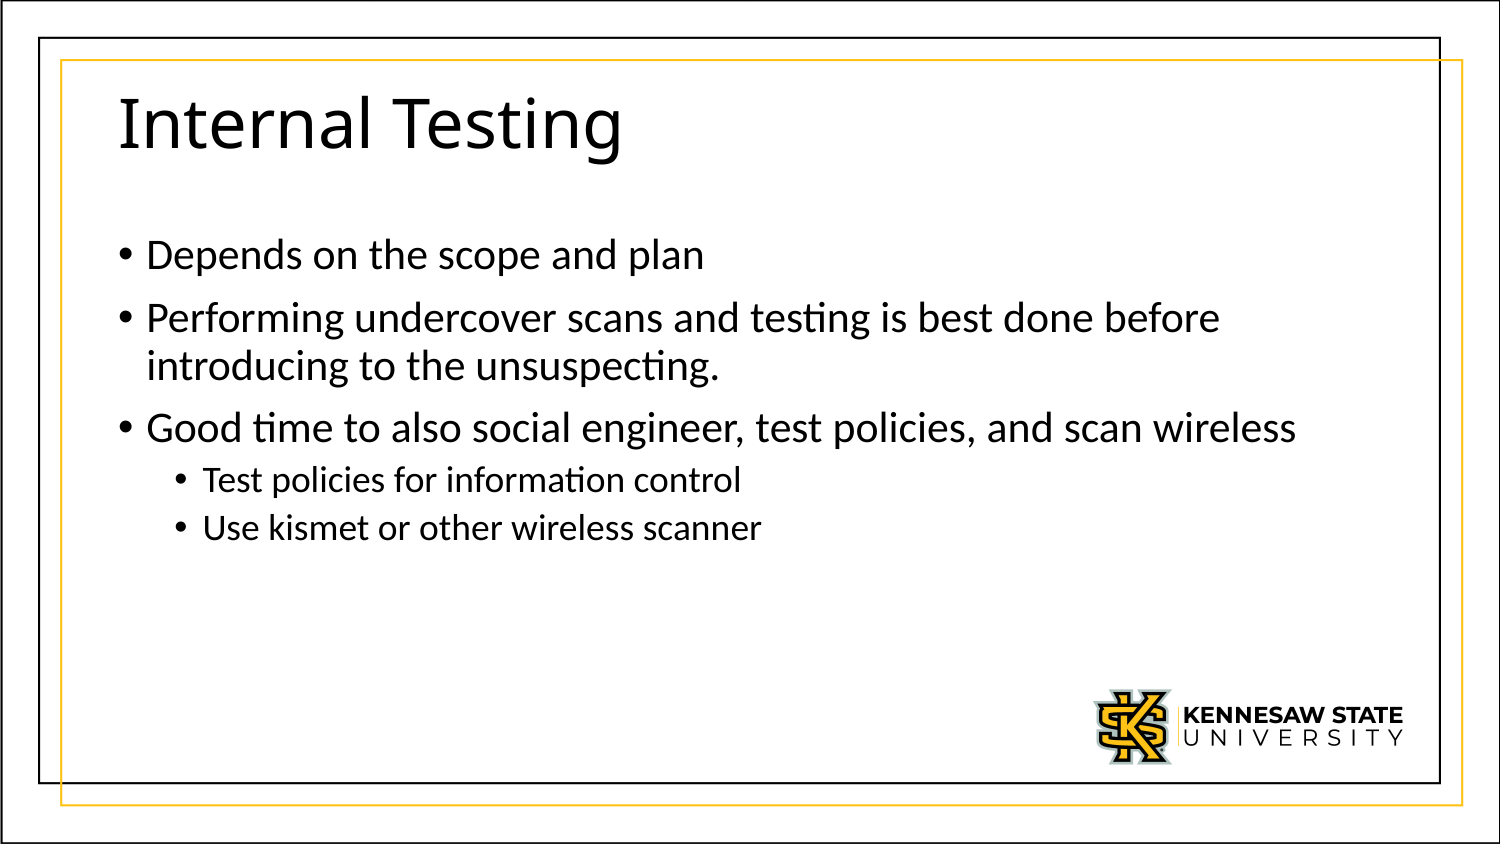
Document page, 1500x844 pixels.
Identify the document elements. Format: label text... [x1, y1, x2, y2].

list Depends on the scope and plan Performing undercover scans and testing is best done before introducing to the unsuspecting. Good time to also social engineer, test policies, and scan wireless Test policies for information control Use kismet or other wireless scanner [103, 224, 1397, 760]
title Internal Testing [103, 44, 1397, 208]
picture [0, 0, 1500, 844]
